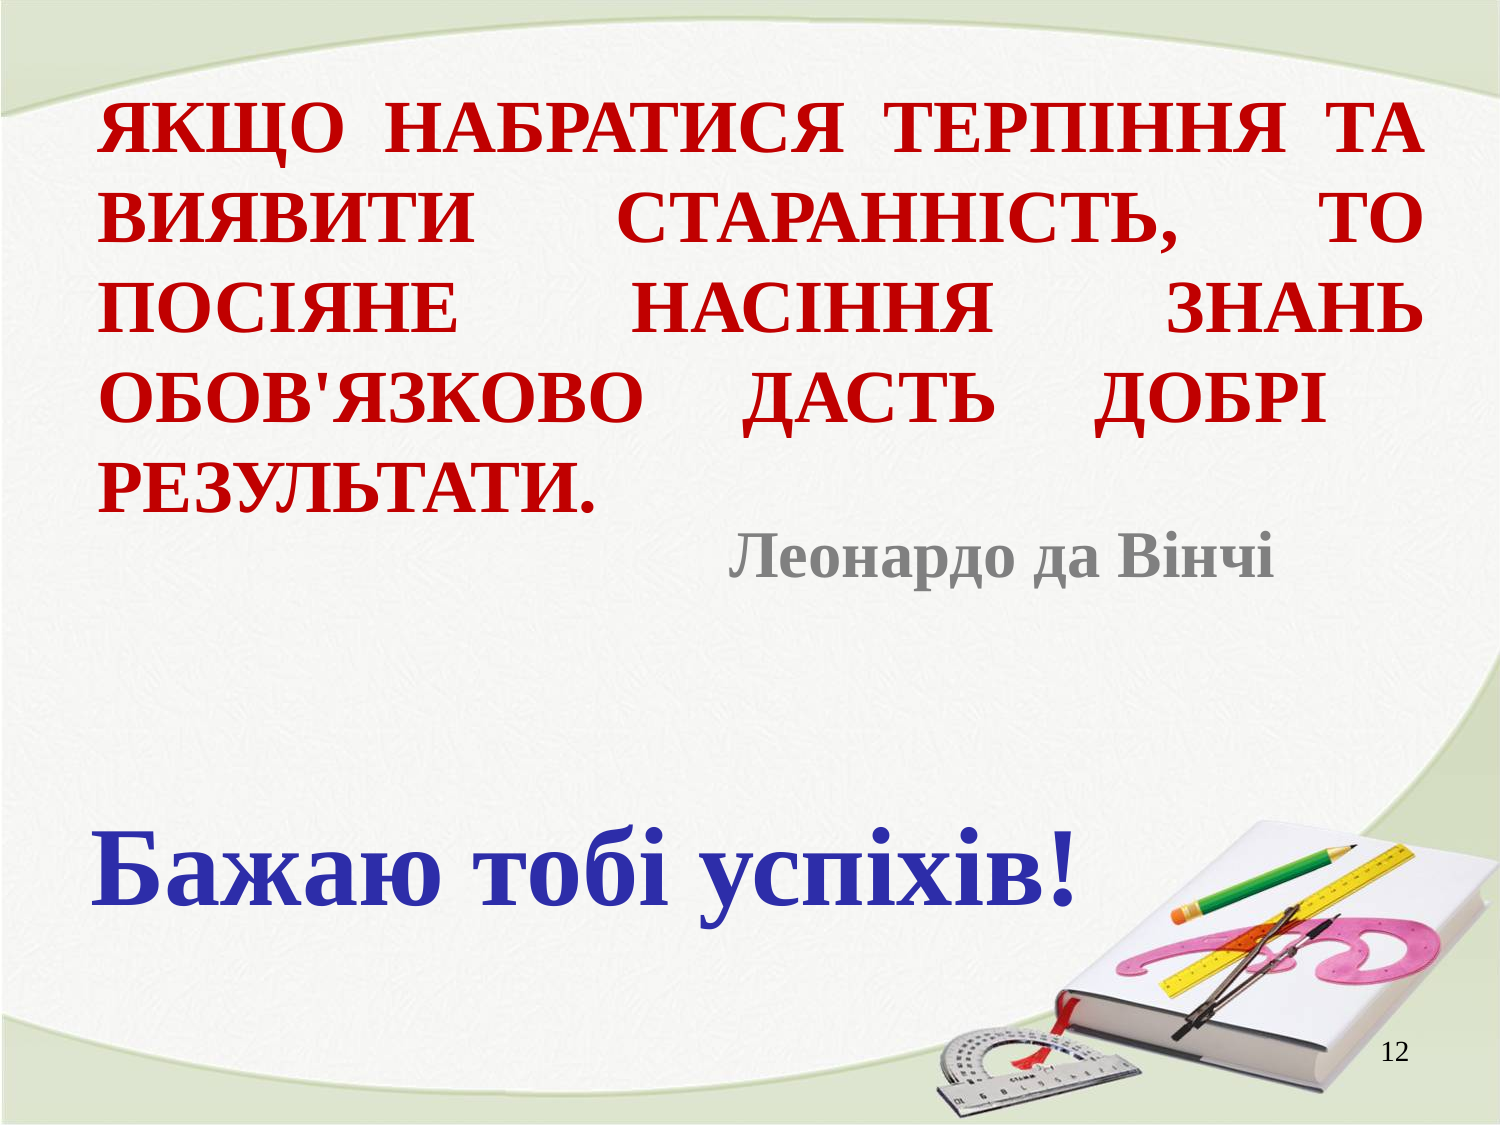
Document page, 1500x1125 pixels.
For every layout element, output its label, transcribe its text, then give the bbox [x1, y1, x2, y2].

text_box Леонардо да Вінчі [714, 503, 1465, 599]
text_box Бажаю тобі успіхів! [75, 785, 1127, 936]
slide_number 12 [1074, 1024, 1426, 1103]
text_box Якщо набратися терпіння та виявити старанність, то посіяне насіння знань обов'язково дасть добрі результати. [82, 70, 1442, 536]
picture [0, 0, 1500, 1125]
